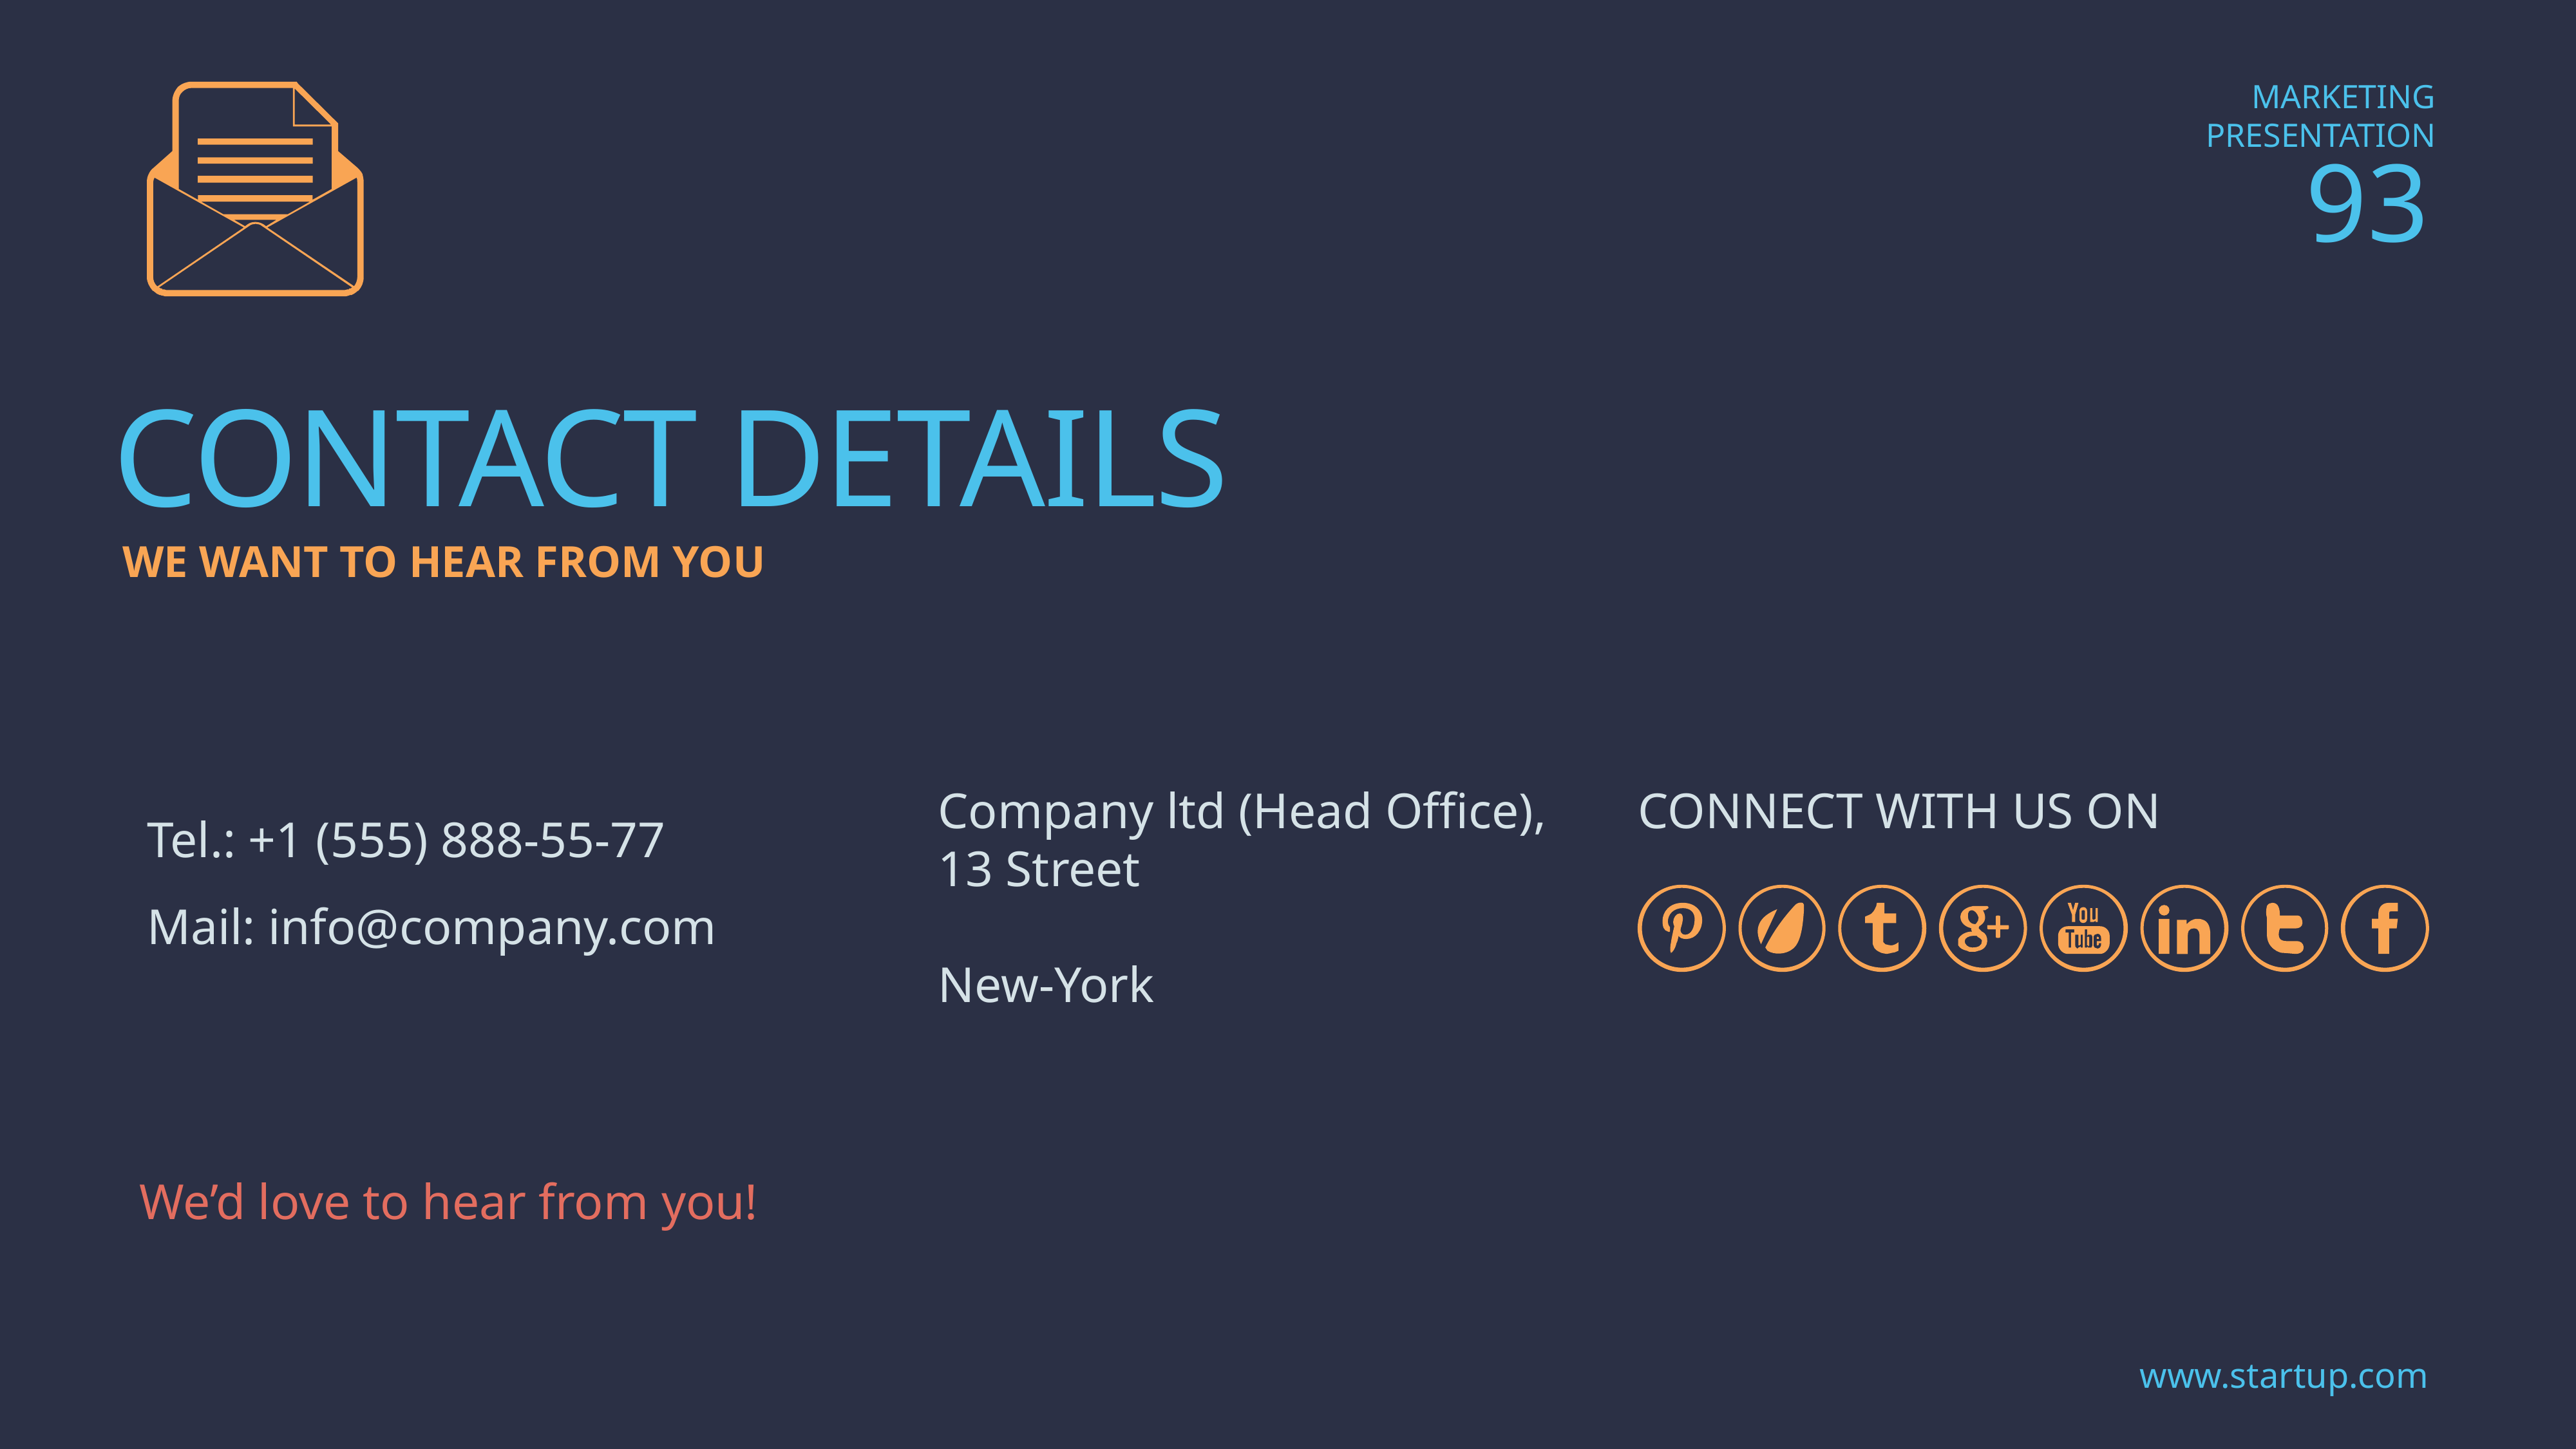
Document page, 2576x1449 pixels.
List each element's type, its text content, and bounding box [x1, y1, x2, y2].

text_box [1637, 884, 1726, 972]
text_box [2241, 884, 2329, 972]
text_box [1738, 884, 1826, 972]
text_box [1938, 884, 2027, 972]
text_box We’d love to hear from you! [139, 1171, 759, 1229]
text_box CONNECT WITH US ON [1638, 780, 2338, 838]
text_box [1838, 884, 1927, 972]
text_box WE WANT TO HEAR FROM YOU [122, 535, 766, 587]
text_box Tel.: +1 (555) 888-55-77 Mail: info@company.com [147, 780, 847, 954]
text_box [147, 81, 364, 297]
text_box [2140, 884, 2229, 972]
text_box Company ltd (Head Office), 13 Street New-York [938, 780, 1638, 1012]
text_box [2040, 884, 2128, 972]
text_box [2340, 884, 2429, 972]
text_box CONTACT DETAILS [113, 372, 1229, 534]
